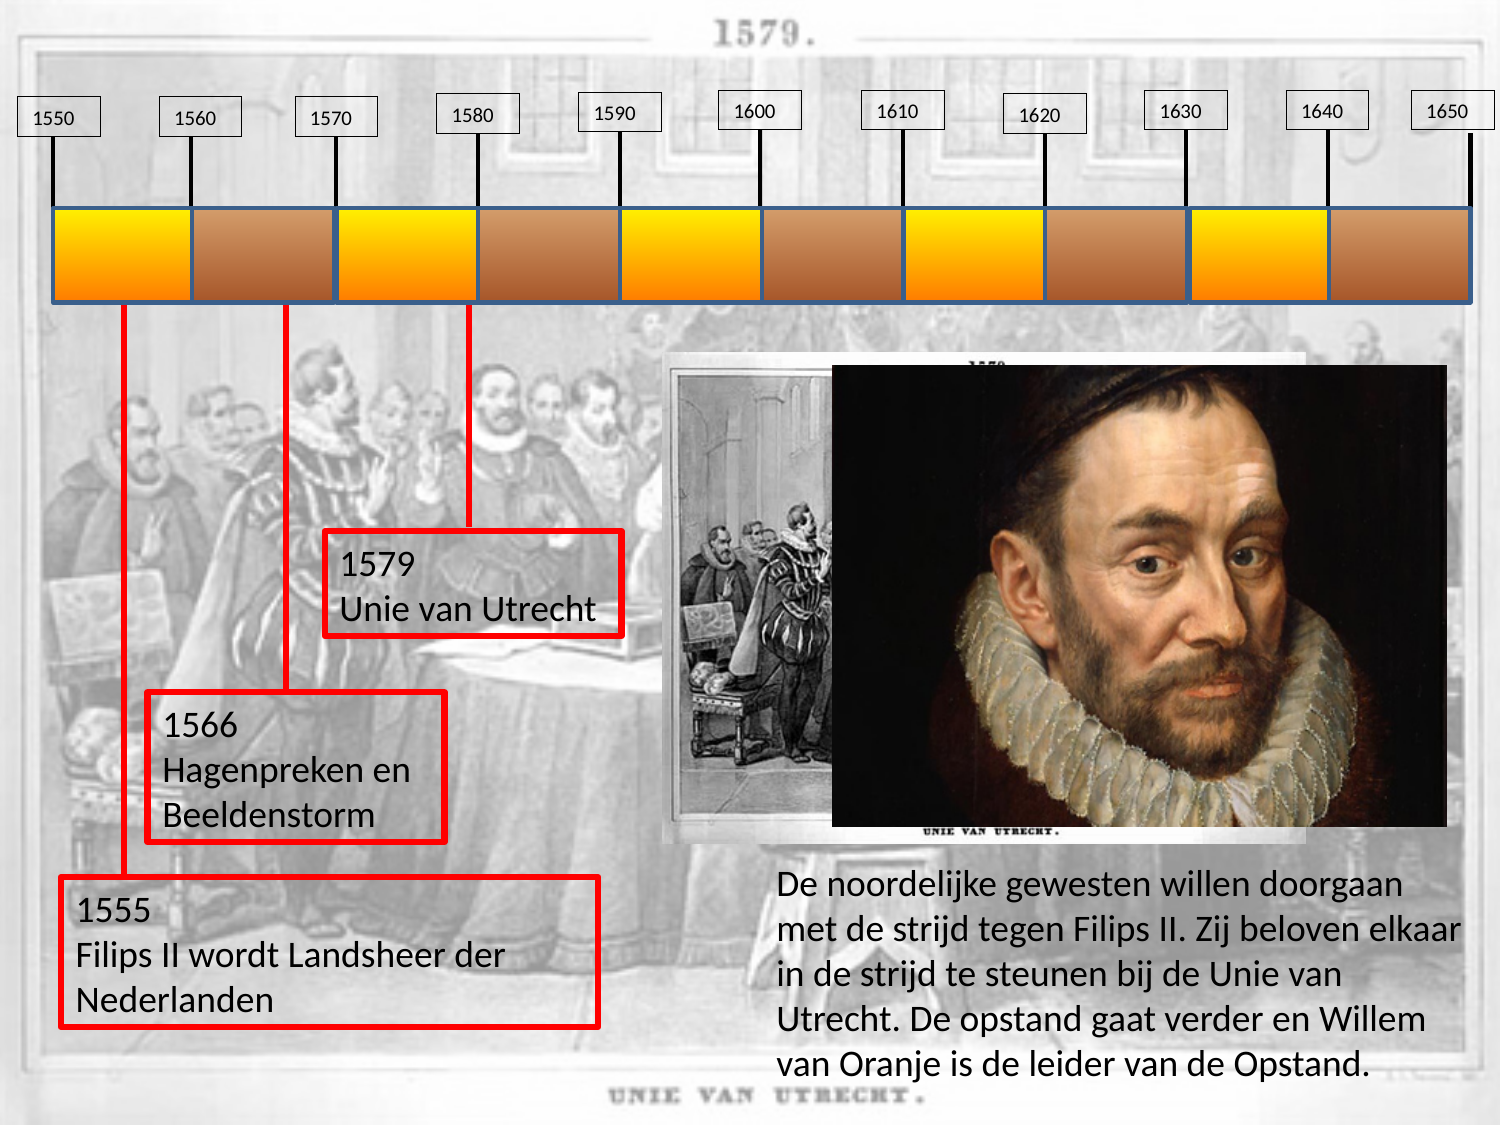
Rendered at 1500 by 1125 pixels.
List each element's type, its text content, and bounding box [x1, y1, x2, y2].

text_box 1566 Hagenpreken en Beeldenstorm [147, 692, 445, 843]
text_box 1590 [578, 92, 662, 132]
text_box 1560 [159, 96, 242, 137]
text_box 1579 Unie van Utrecht [324, 531, 622, 636]
text_box [622, 206, 757, 305]
text_box 1610 [861, 90, 945, 130]
text_box [476, 206, 622, 305]
text_box 1620 [1003, 93, 1087, 134]
text_box [1331, 206, 1467, 305]
text_box [1189, 206, 1325, 305]
text_box 1600 [718, 90, 802, 130]
text_box 1650 [1411, 90, 1495, 130]
text_box 1570 [295, 96, 378, 137]
picture [662, 351, 1448, 845]
text_box [906, 206, 1043, 305]
text_box 1550 [17, 96, 101, 137]
text_box [763, 206, 899, 305]
text_box 1640 [1286, 90, 1369, 130]
text_box [339, 206, 473, 305]
text_box [56, 206, 188, 305]
text_box [1043, 206, 1182, 305]
text_box 1580 [436, 93, 520, 134]
text_box De noordelijke gewesten willen doorgaan met de strijd tegen Filips II. Zij beloven elkaar in de strijd te steunen bij de Unie van Utrecht. De opstand gaat verder en Willem van Oranje is de leider van de Opstand. [761, 851, 1479, 1092]
text_box [195, 206, 332, 305]
text_box 1555 Filips II wordt Landsheer der Nederlanden [60, 877, 599, 1027]
text_box 1630 [1144, 90, 1228, 130]
